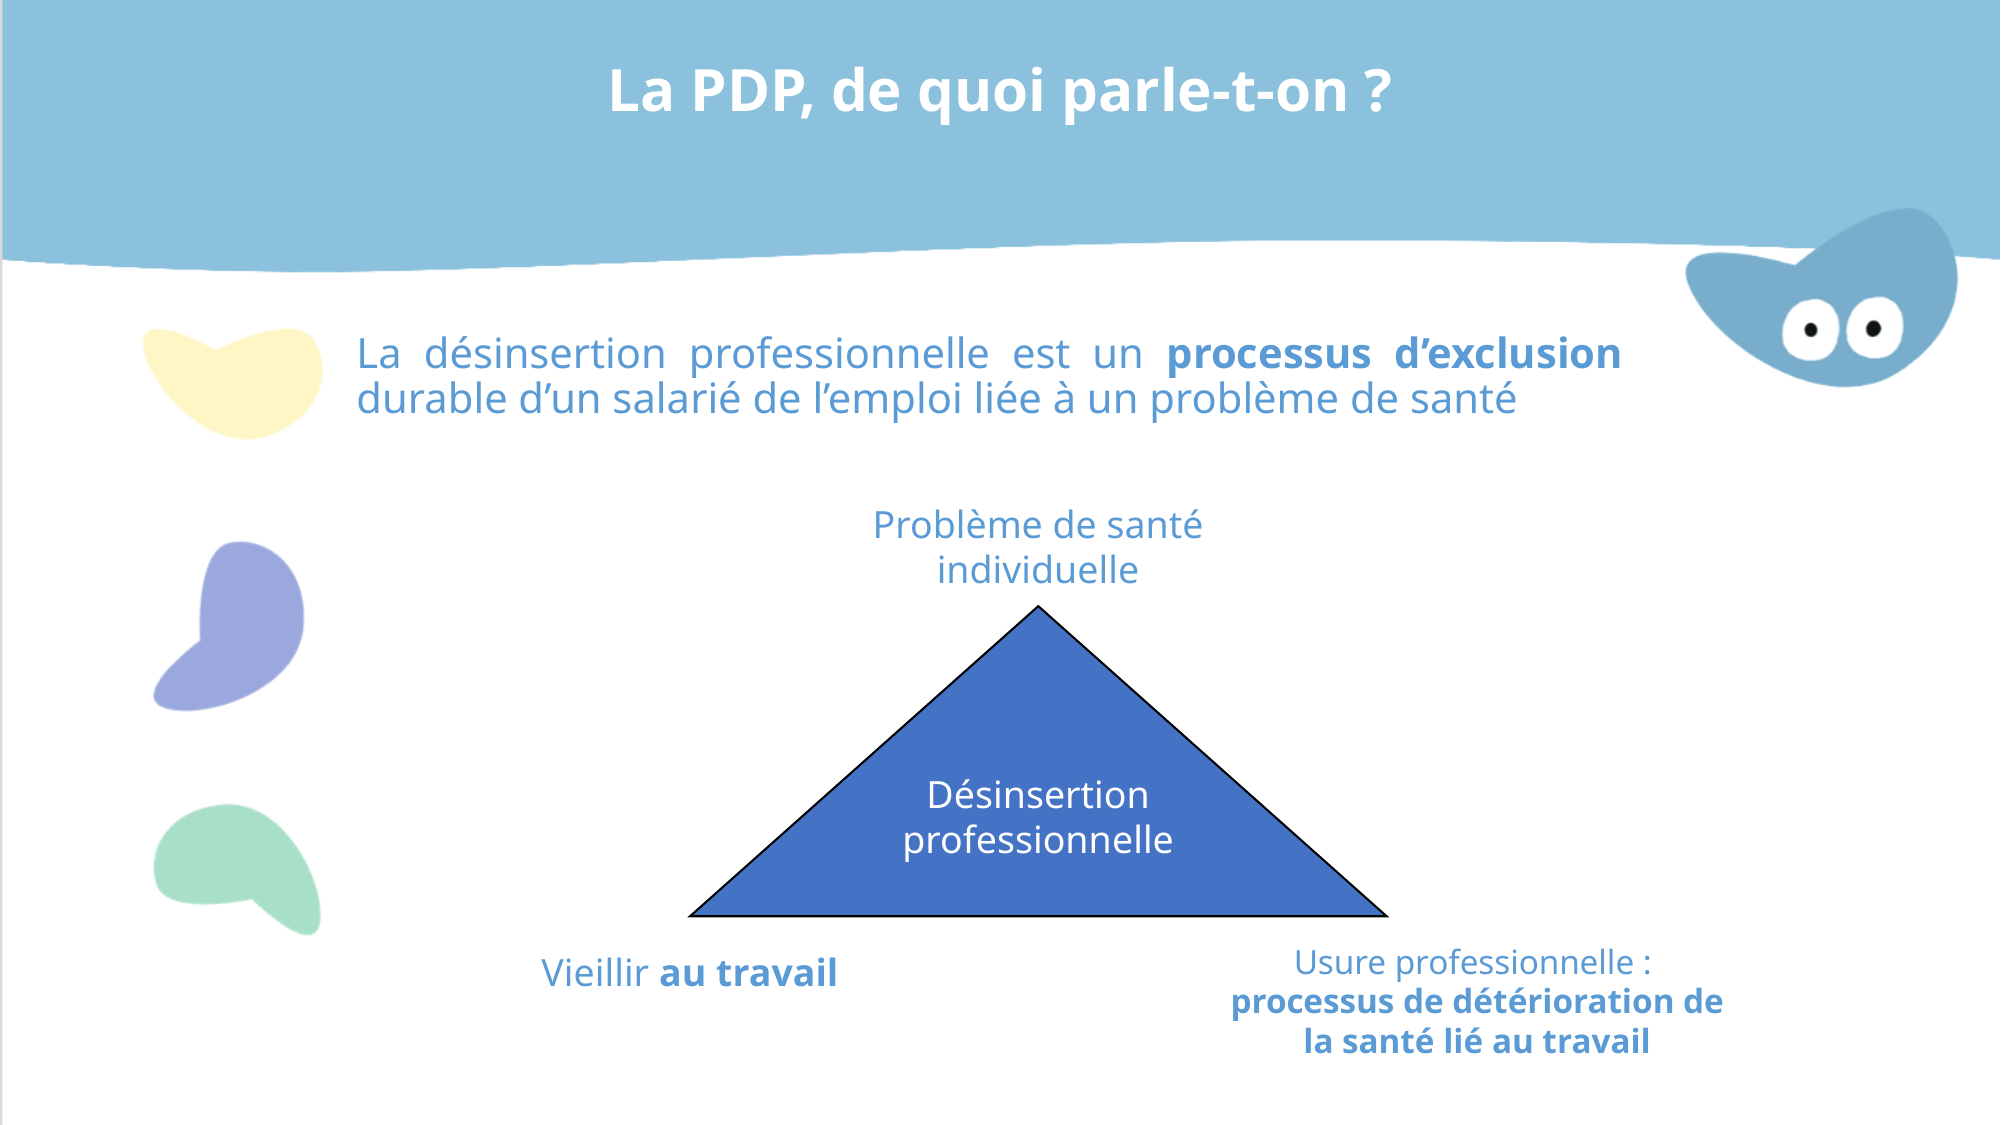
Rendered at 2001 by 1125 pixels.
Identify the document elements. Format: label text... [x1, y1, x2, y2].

picture [0, 0, 2000, 1125]
text_box Usure professionnelle : processus de détérioration de la santé lié au travail [1215, 933, 1740, 1068]
text_box La PDP, de quoi parle-t-on ? [389, 46, 1611, 131]
text_box Problème de santé individuelle [811, 493, 1266, 599]
text_box Vieillir au travail [513, 941, 867, 1002]
text_box La désinsertion professionnelle est un processus d’exclusion durable d’un salarié de l’emploi liée à un problème de santé [341, 325, 1639, 969]
text_box Désinsertion professionnelle [687, 604, 1390, 918]
